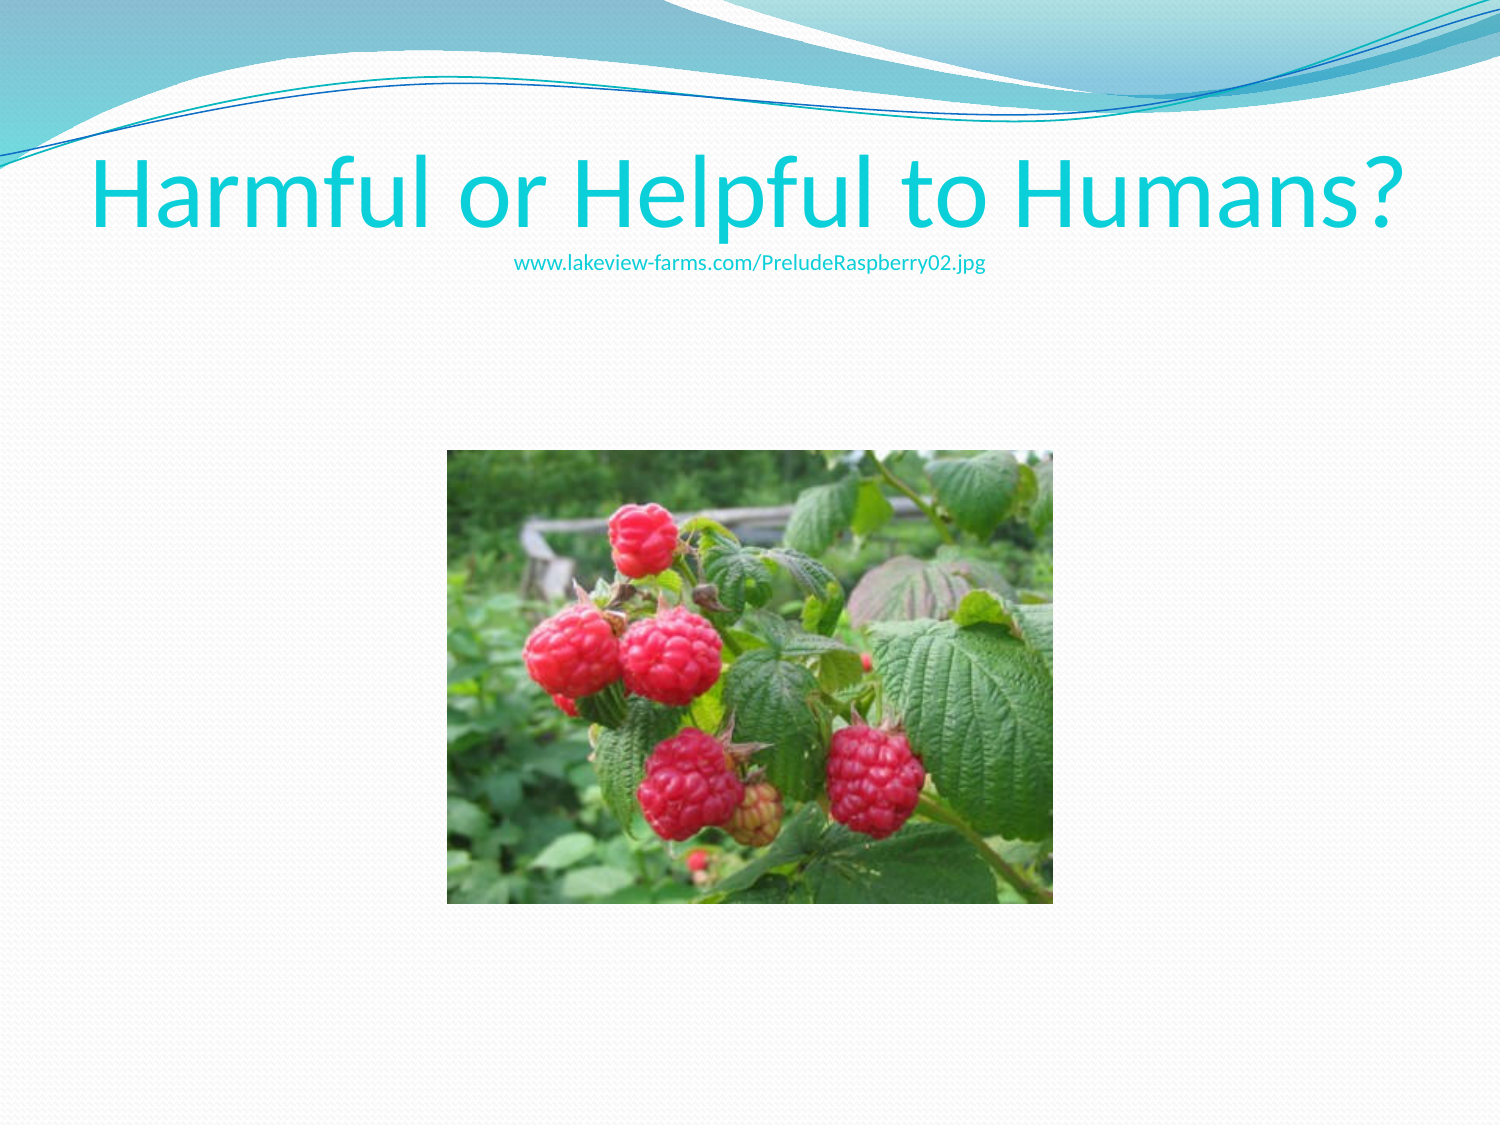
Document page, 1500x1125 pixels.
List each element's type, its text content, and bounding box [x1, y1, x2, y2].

title Harmful or Helpful to Humans? www.lakeview-farms.com/PreludeRaspberry02.jpg [75, 115, 1425, 303]
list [447, 450, 1053, 905]
